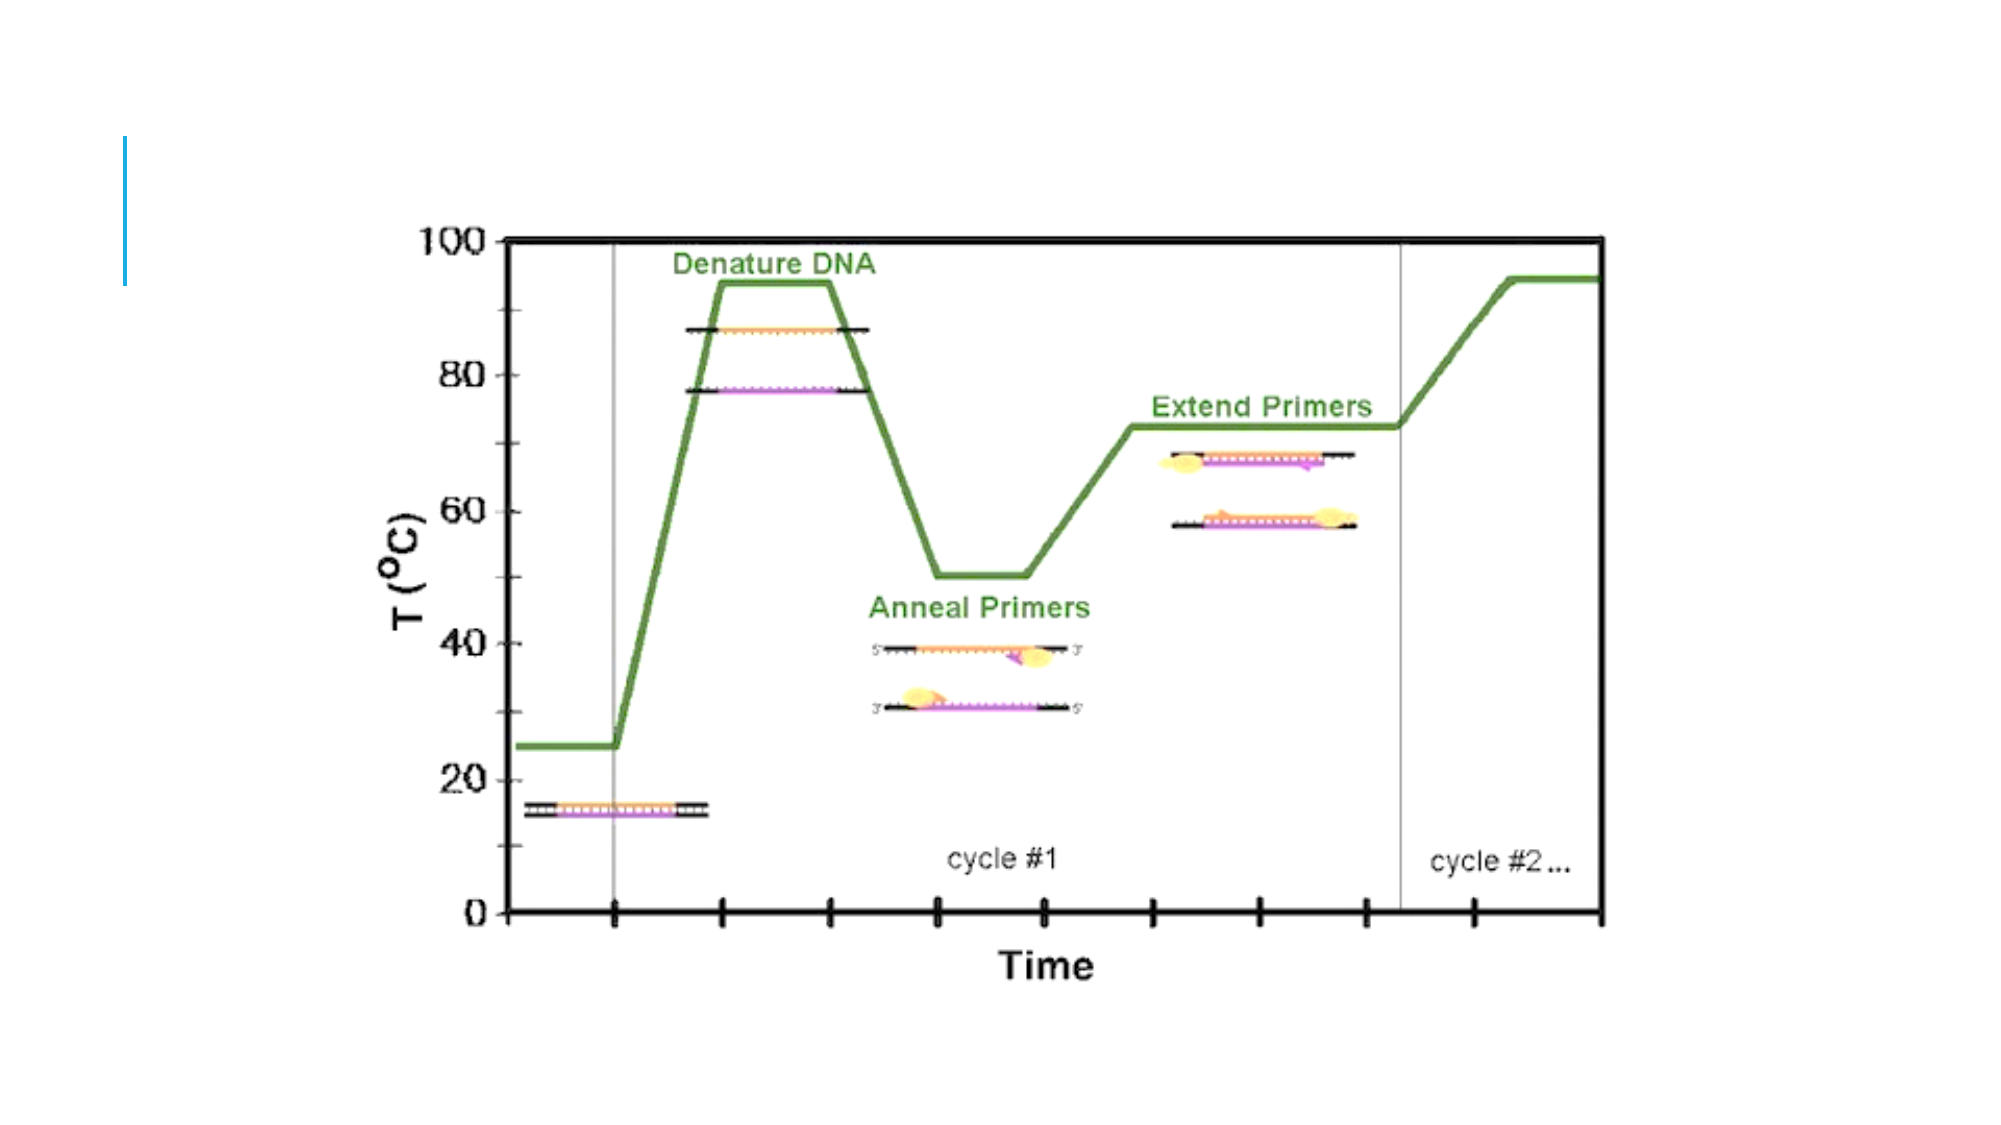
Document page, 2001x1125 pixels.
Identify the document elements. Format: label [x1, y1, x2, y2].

list [332, 215, 1668, 994]
